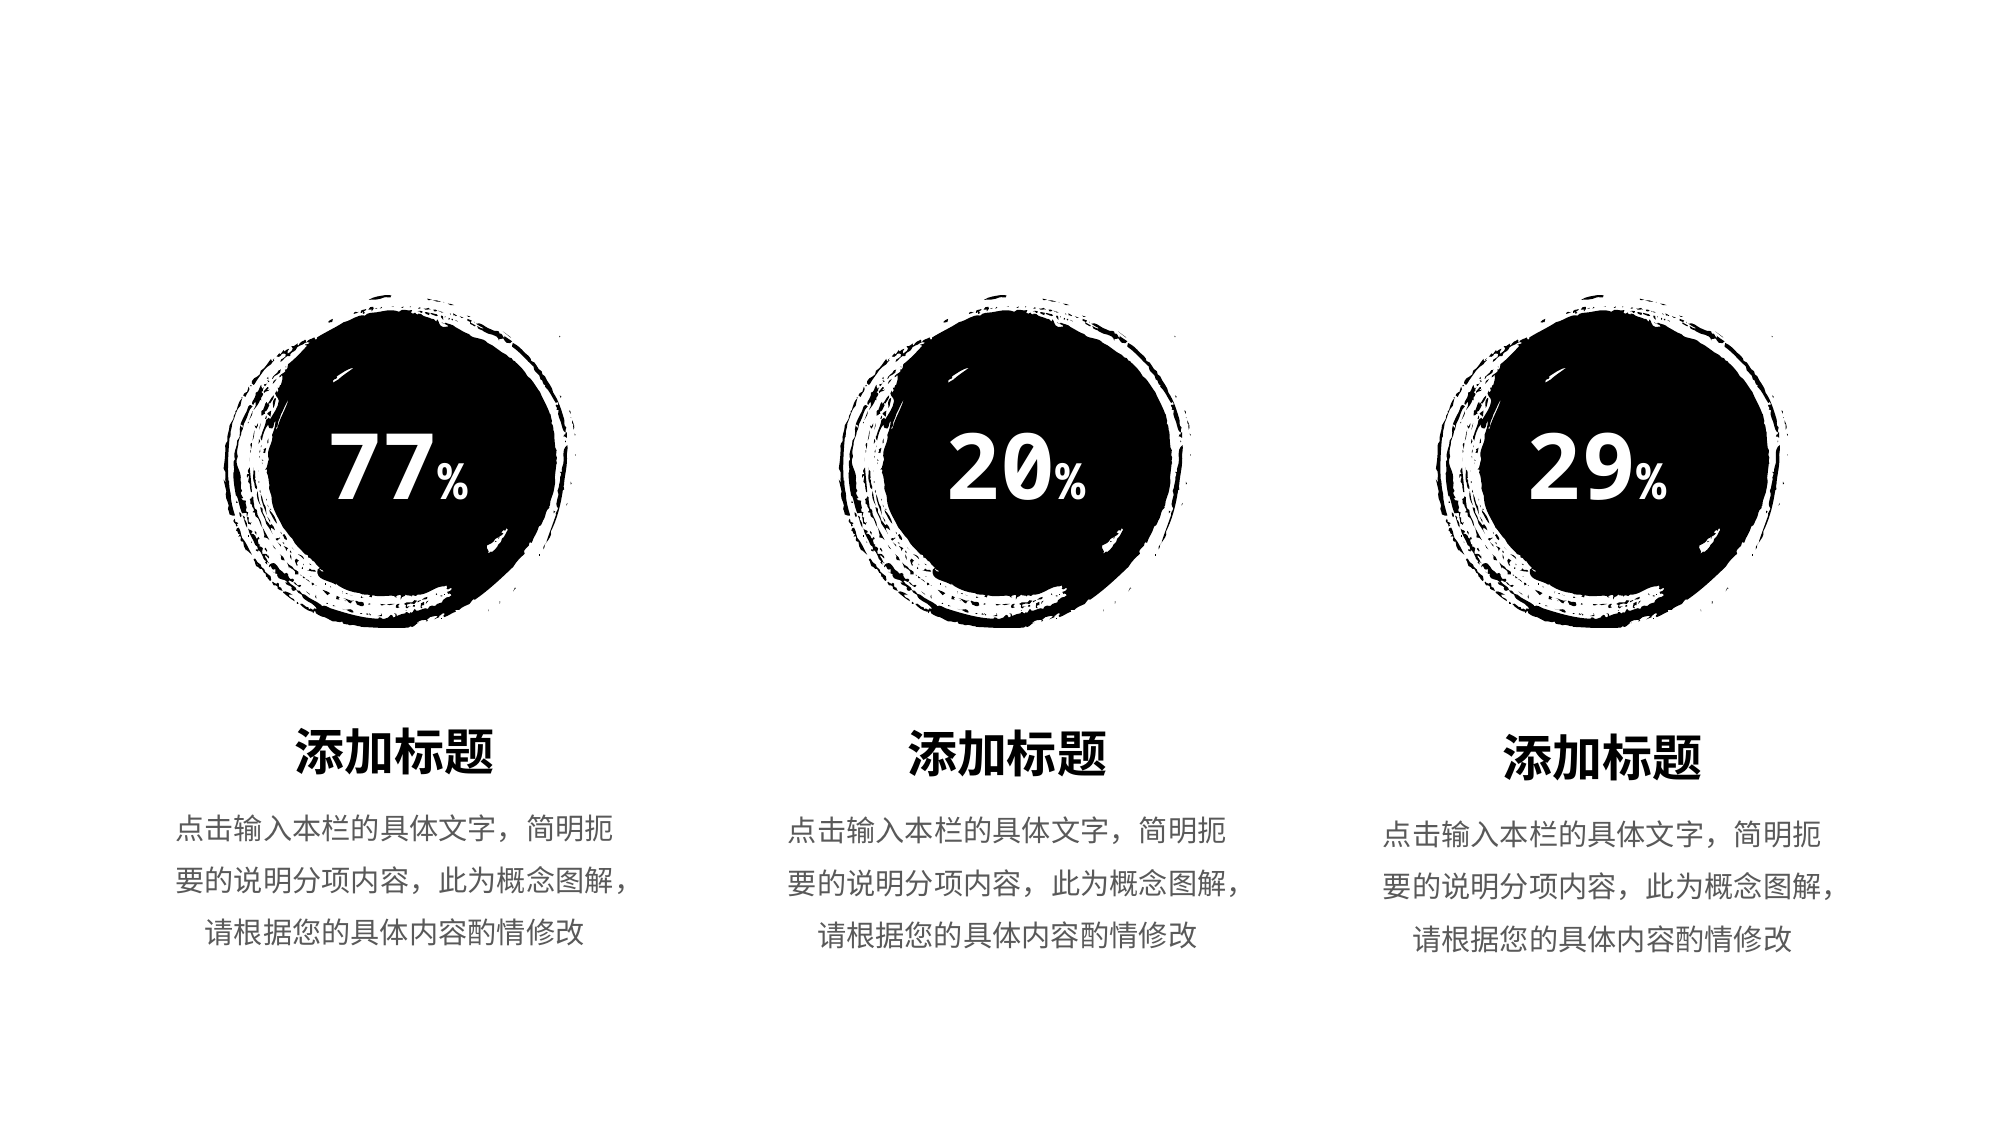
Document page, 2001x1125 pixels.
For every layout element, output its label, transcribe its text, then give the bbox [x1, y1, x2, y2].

text_box 添加标题 [857, 715, 1157, 787]
text_box 点击输入本栏的具体文字，简明扼要的说明分项内容，此为概念图解，请根据您的具体内容酌情修改 [1364, 791, 1840, 999]
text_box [222, 295, 1788, 628]
text_box 添加标题 [1452, 718, 1752, 791]
text_box 添加标题 [245, 712, 545, 785]
text_box 点击输入本栏的具体文字，简明扼要的说明分项内容，此为概念图解，请根据您的具体内容酌情修改 [769, 787, 1245, 995]
text_box 点击输入本栏的具体文字，简明扼要的说明分项内容，此为概念图解，请根据您的具体内容酌情修改 [157, 785, 633, 993]
